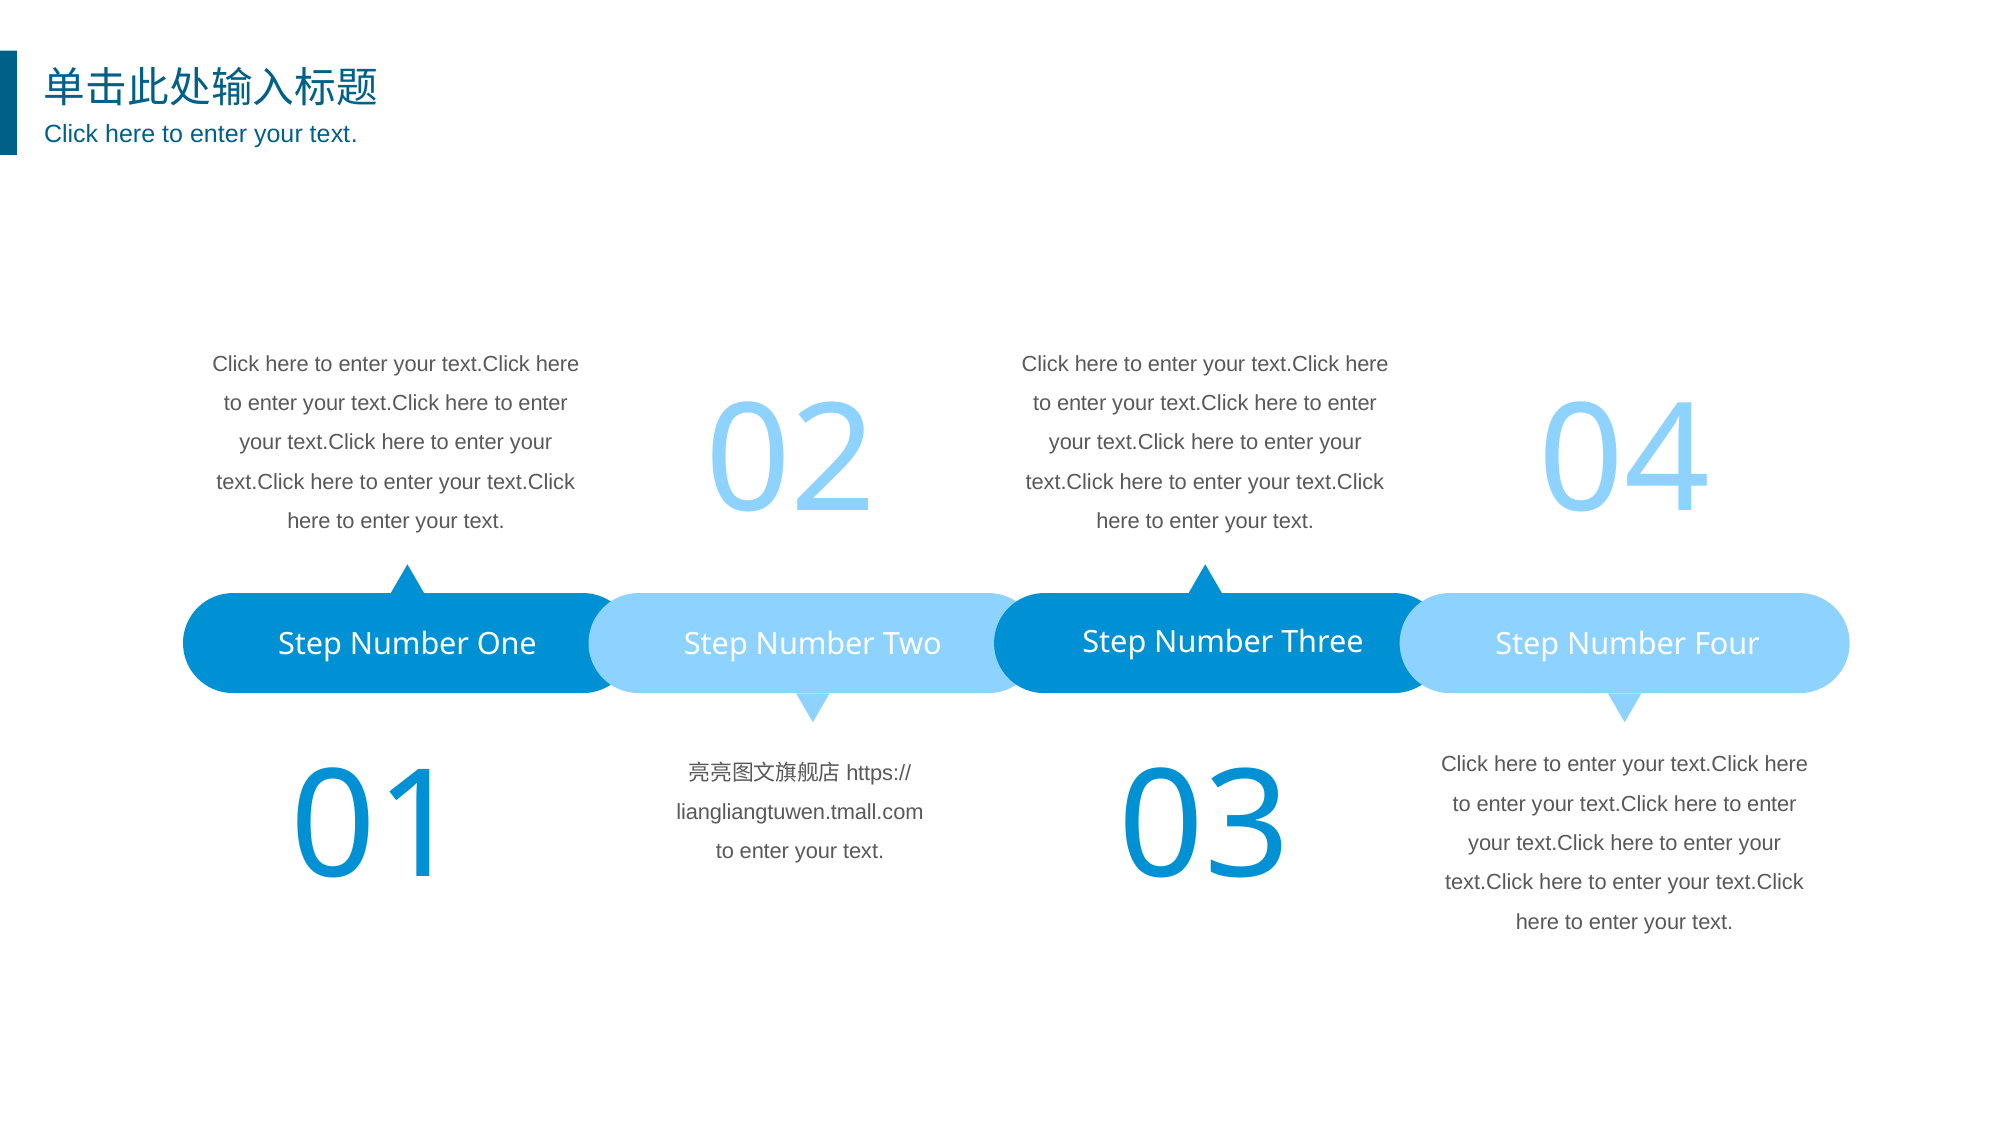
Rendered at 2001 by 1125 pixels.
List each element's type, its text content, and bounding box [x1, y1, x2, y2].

text_box 单击此处输入标题 [29, 53, 418, 119]
text_box Click here to enter your text.Click here to enter your text.Click here to enter your text.Click here to enter your text.Click here to enter your text.Click here to enter your text. [992, 326, 1419, 505]
text_box [0, 50, 18, 156]
text_box Click here to enter your text.Click here to enter your text.Click here to enter your text.Click here to enter your text.Click here to enter your text.Click here to enter your text. [1411, 726, 1838, 906]
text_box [1399, 592, 1850, 723]
text_box Click here to enter your text.Click here to enter your text.Click here to enter your text.Click here to enter your text.Click here to enter your text.Click here to enter your text. [182, 326, 610, 556]
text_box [588, 592, 1039, 723]
text_box 亮亮图文旗舰店https://liangliangtuwen.tmall.com to enter your text. [574, 735, 1026, 918]
text_box 03 [1065, 716, 1344, 917]
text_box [182, 564, 633, 693]
text_box 01 [237, 716, 516, 917]
text_box 02 [651, 350, 930, 550]
text_box 04 [1485, 350, 1764, 550]
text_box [994, 564, 1445, 693]
text_box Click here to enter your text. [37, 105, 409, 154]
